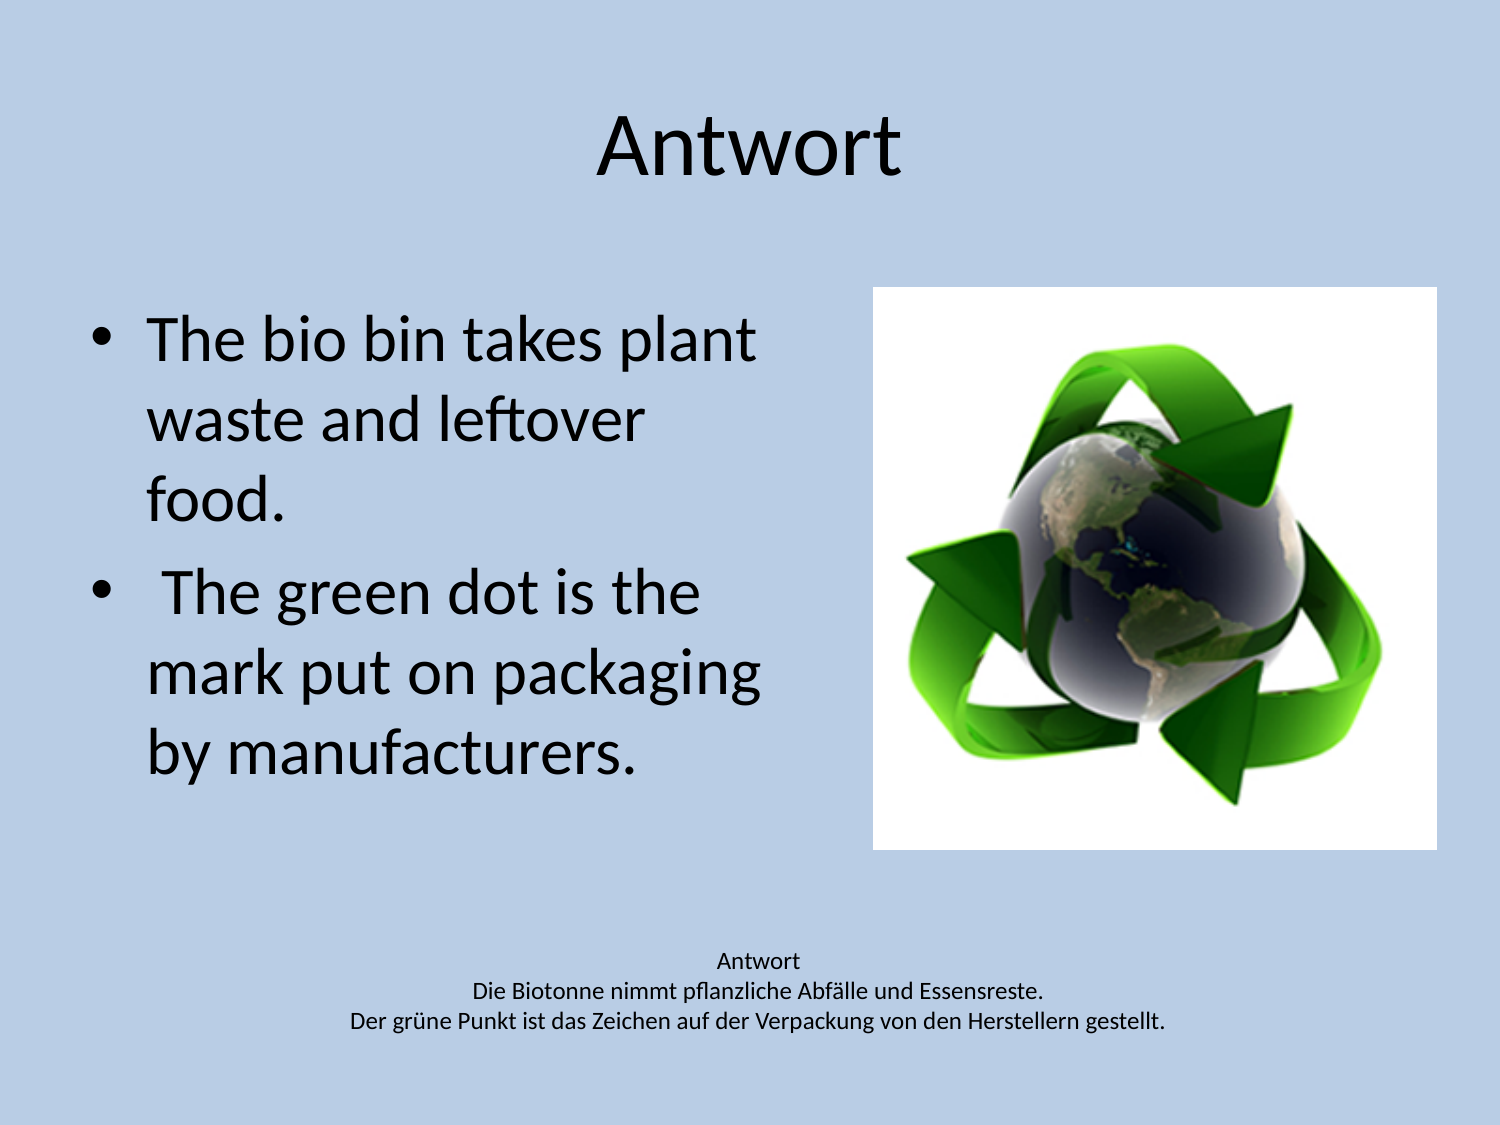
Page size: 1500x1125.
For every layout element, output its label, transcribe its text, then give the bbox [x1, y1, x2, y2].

list The bio bin takes plant waste and leftover food. The green dot is the mark put on packaging by manufacturers. [75, 287, 788, 875]
picture [873, 287, 1437, 851]
text_box Antwort Die Biotonne nimmt pflanzliche Abfälle und Essensreste. Der grüne Punkt ist das Zeichen auf der Verpackung von den Herstellern gestellt. [335, 937, 1183, 1043]
title Antwort [75, 45, 1425, 233]
